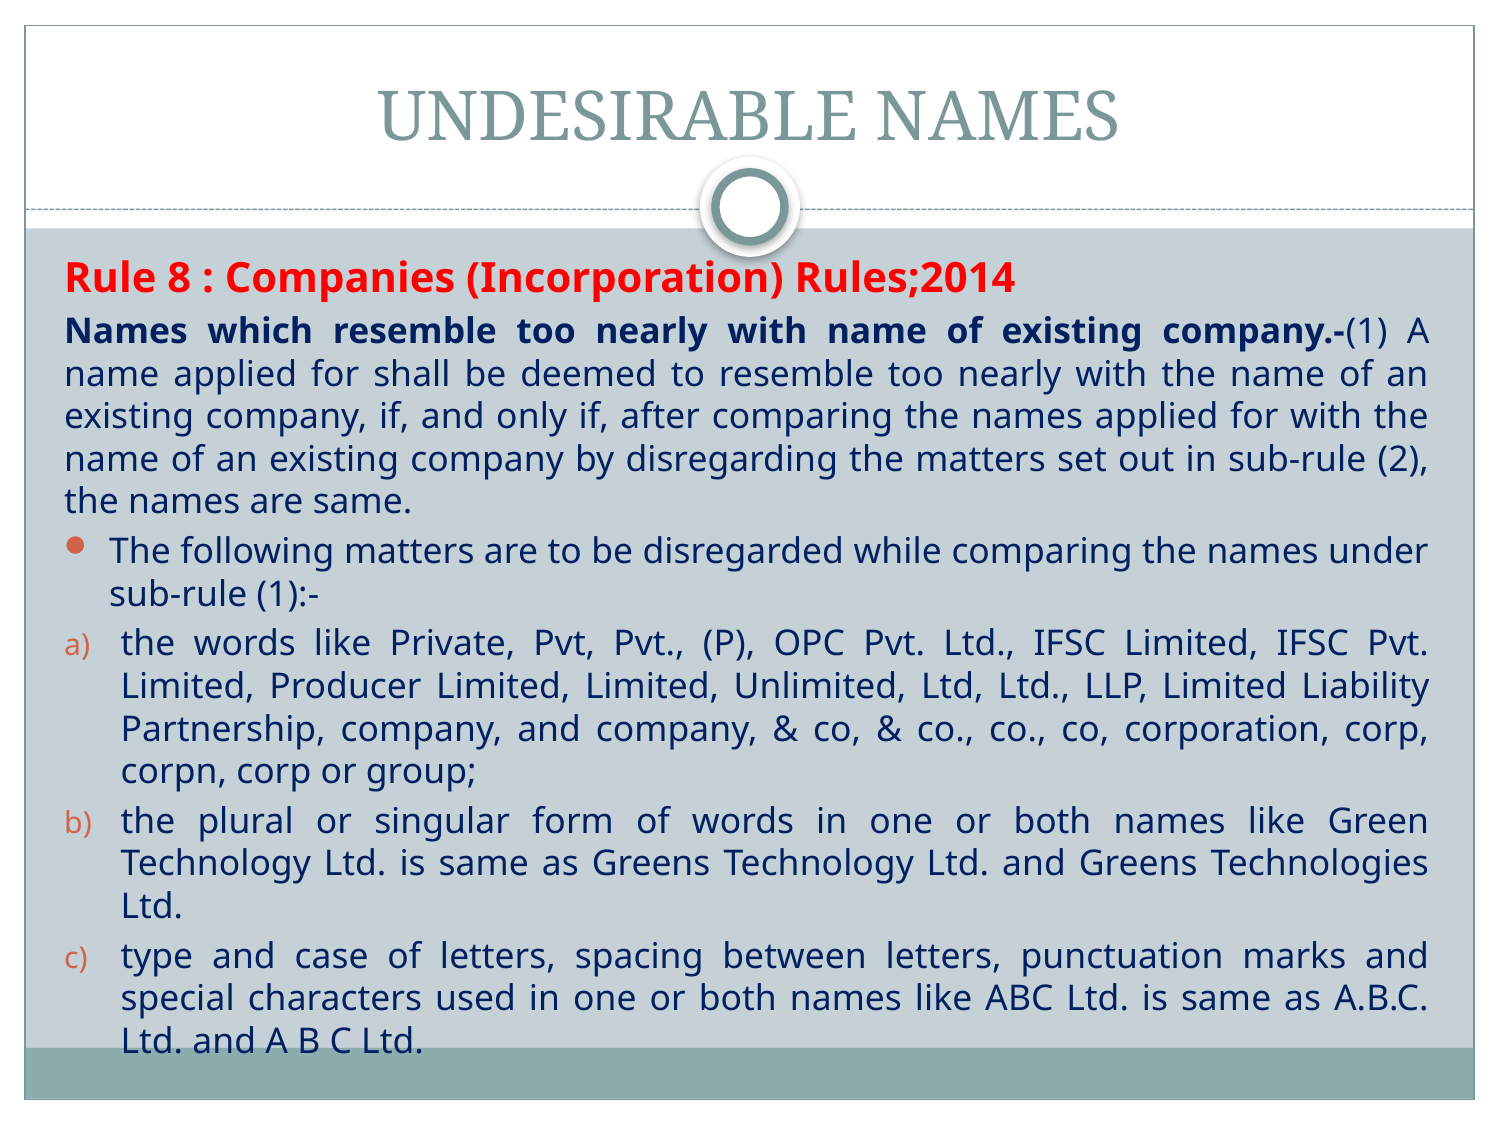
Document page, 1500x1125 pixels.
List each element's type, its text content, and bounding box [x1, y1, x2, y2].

list Rule 8 : Companies (Incorporation) Rules;2014 Names which resemble too nearly with name of existing company.-(1) A name applied for shall be deemed to resemble too nearly with the name of an existing company, if, and only if, after comparing the names applied for with the name of an existing company by disregarding the matters set out in sub-rule (2), the names are same. The following matters are to be disregarded while comparing the names under sub-rule (1):- the words like Private, Pvt, Pvt., (P), OPC Pvt. Ltd., IFSC Limited, IFSC Pvt. Limited, Producer Limited, Limited, Unlimited, Ltd, Ltd., LLP, Limited Liability Partnership, company, and company, & co, & co., co., co, corporation, corp, corpn, corp or group; the plural or singular form of words in one or both names like Green Technology Ltd. is same as Greens Technology Ltd. and Greens Technologies Ltd. type and case of letters, spacing between letters, punctuation marks and special characters used in one or both names like ABC Ltd. is same as A.B.C. Ltd. and A B C Ltd. [49, 243, 1445, 1088]
title UNDESIRABLE NAMES [49, 37, 1450, 162]
